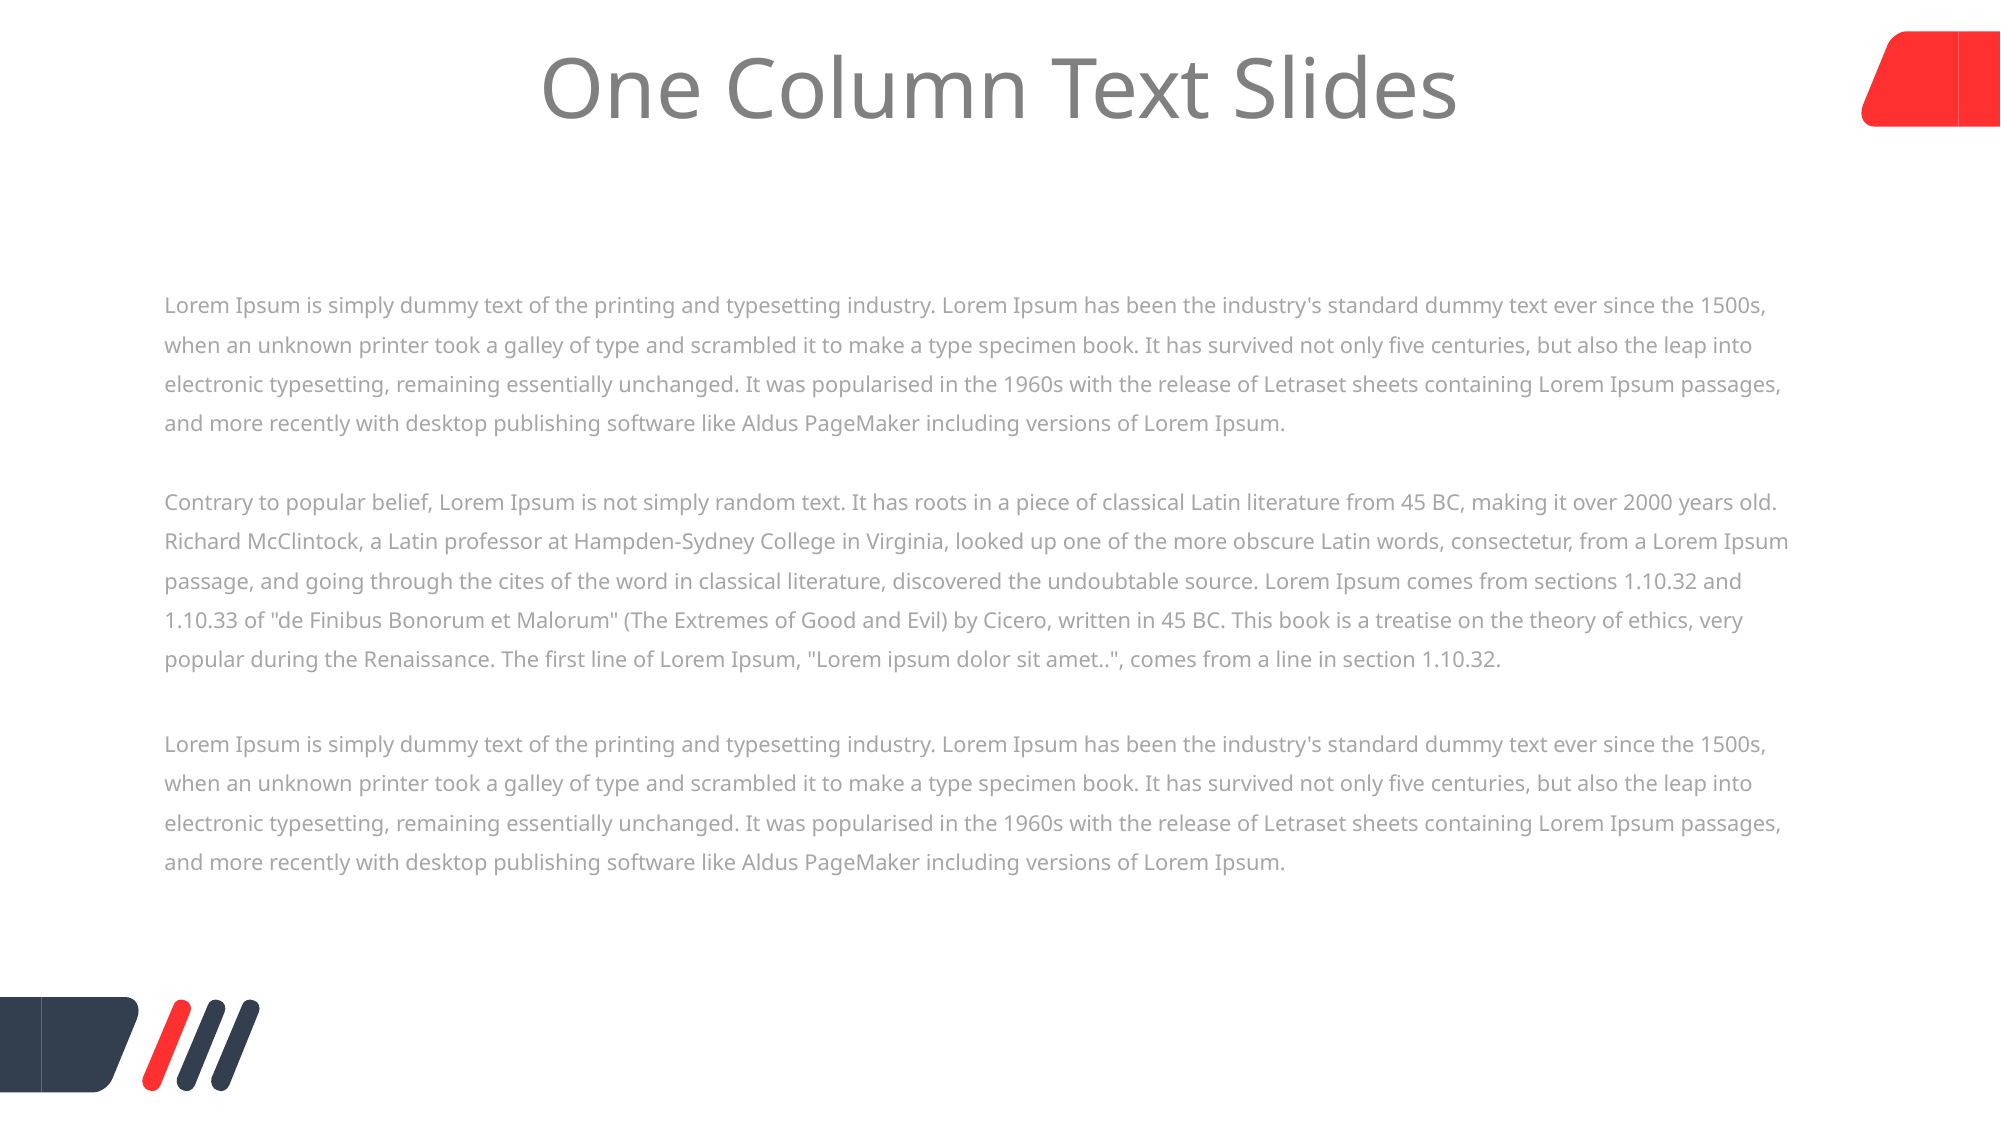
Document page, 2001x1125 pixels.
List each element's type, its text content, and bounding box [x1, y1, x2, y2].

text_box Lorem Ipsum is simply dummy text of the printing and typesetting industry. Lorem Ipsum has been the industry's standard dummy text ever since the 1500s, when an unknown printer took a galley of type and scrambled it to make a type specimen book. It has survived not only five centuries, but also the leap into electronic typesetting, remaining essentially unchanged. It was popularised in the 1960s with the release of Letraset sheets containing Lorem Ipsum passages, and more recently with desktop publishing software like Aldus PageMaker including versions of Lorem Ipsum. [164, 717, 1825, 875]
text_box Lorem Ipsum is simply dummy text of the printing and typesetting industry. Lorem Ipsum has been the industry's standard dummy text ever since the 1500s, when an unknown printer took a galley of type and scrambled it to make a type specimen book. It has survived not only five centuries, but also the leap into electronic typesetting, remaining essentially unchanged. It was popularised in the 1960s with the release of Letraset sheets containing Lorem Ipsum passages, and more recently with desktop publishing software like Aldus PageMaker including versions of Lorem Ipsum. Contrary to popular belief, Lorem Ipsum is not simply random text. It has roots in a piece of classical Latin literature from 45 BC, making it over 2000 years old. Richard McClintock, a Latin professor at Hampden-Sydney College in Virginia, looked up one of the more obscure Latin words, consectetur, from a Lorem Ipsum passage, and going through the cites of the word in classical literature, discovered the undoubtable source. Lorem Ipsum comes from sections 1.10.32 and 1.10.33 of "de Finibus Bonorum et Malorum" (The Extremes of Good and Evil) by Cicero, written in 45 BC. This book is a treatise on the theory of ethics, very popular during the Renaissance. The first line of Lorem Ipsum, "Lorem ipsum dolor sit amet..", comes from a line in section 1.10.32. [164, 278, 1825, 673]
text_box One Column Text Slides [525, 28, 1475, 143]
